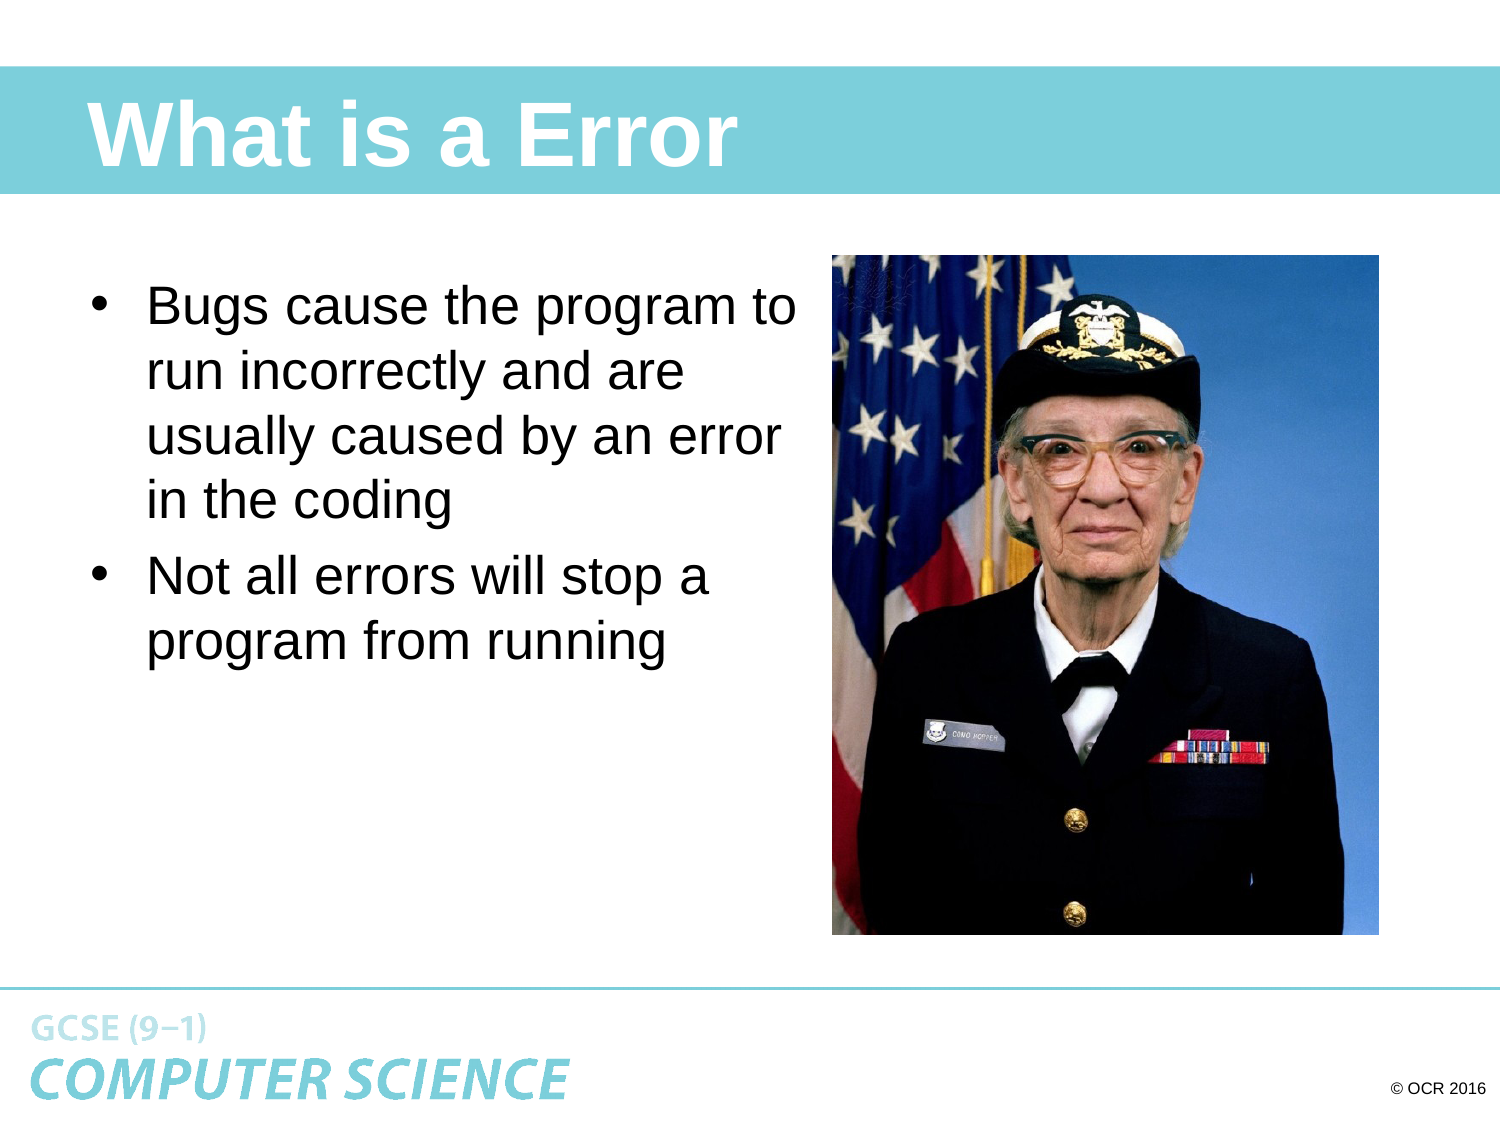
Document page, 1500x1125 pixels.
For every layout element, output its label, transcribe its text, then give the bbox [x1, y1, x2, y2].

list Bugs cause the program to run incorrectly and are usually caused by an error in the coding Not all errors will stop a program from running [75, 262, 821, 965]
title What is a Error [0, 66, 1500, 194]
picture [832, 255, 1379, 936]
picture [0, 987, 1500, 1124]
